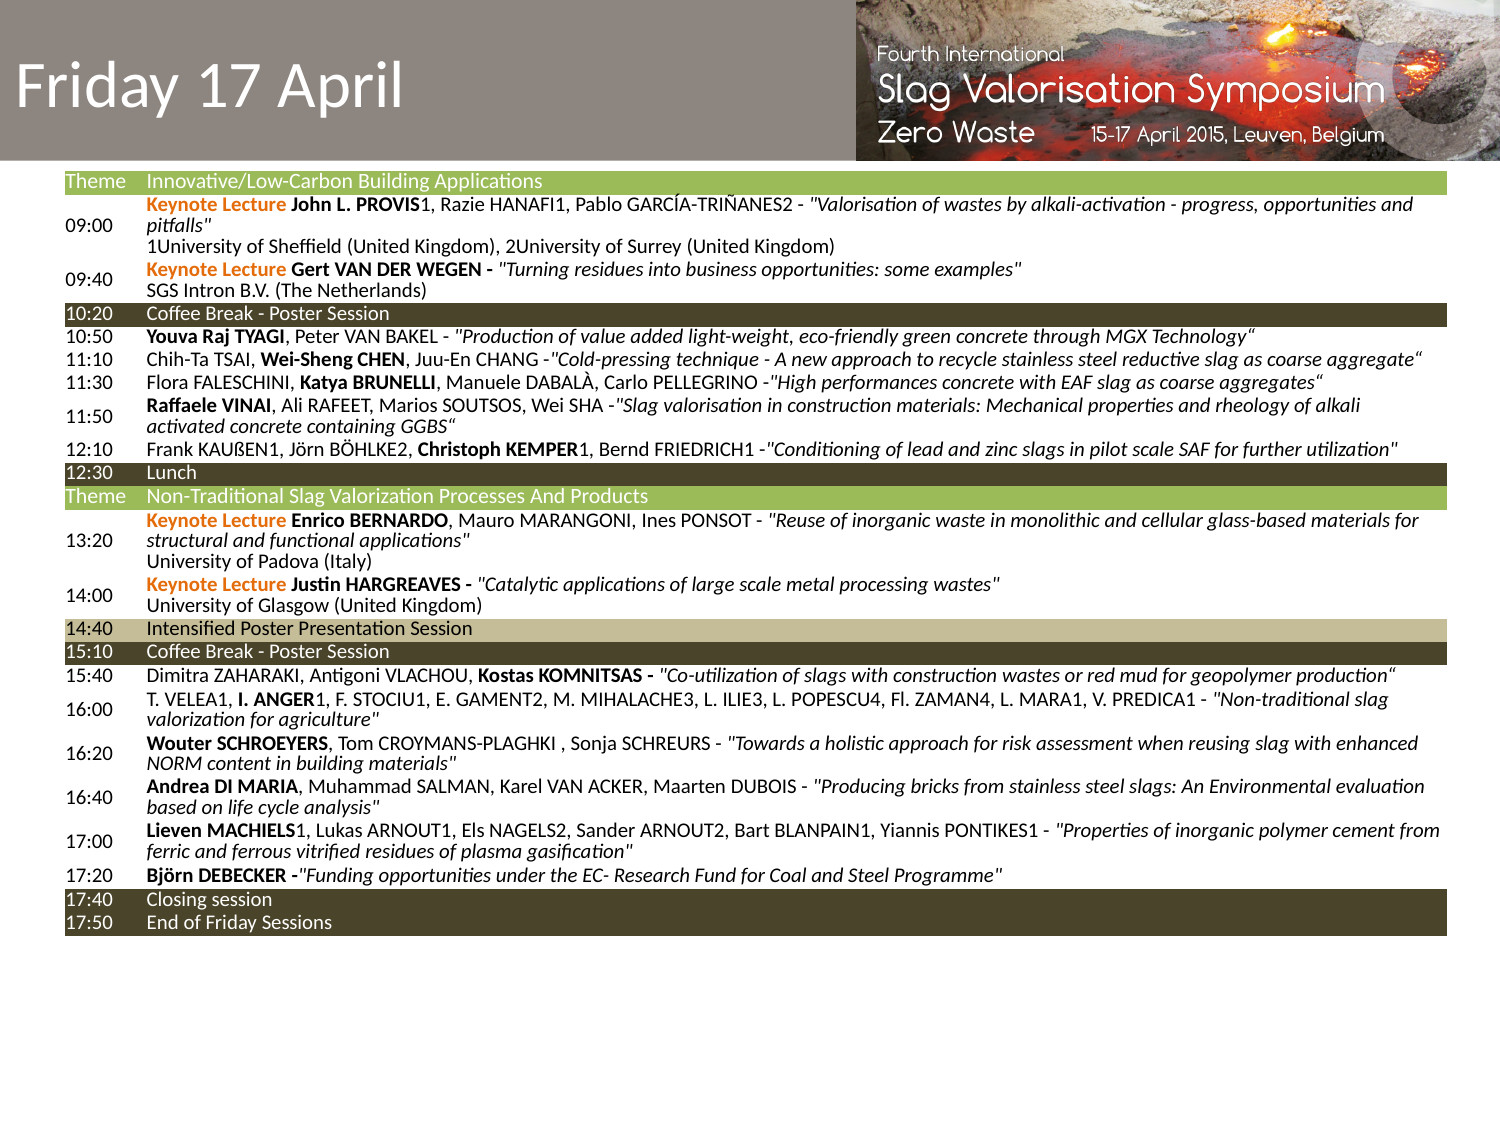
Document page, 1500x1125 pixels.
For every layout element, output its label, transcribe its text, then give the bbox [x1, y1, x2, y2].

table_cell 13:20 [65, 510, 146, 575]
table_cell Chih-Ta TSAI, Wei-Sheng CHEN, Juu-En CHANG -"Cold-pressing technique - A new approach to recycle stainless steel reductive slag as coarse aggregate“ [146, 350, 1447, 373]
table_cell Keynote Lecture Enrico BERNARDO, Mauro MARANGONI, Ines PONSOT - "Reuse of inorganic waste in monolithic and cellular glass-based materials for structural and functional applications" University of Padova (Italy) [146, 510, 1447, 575]
table_cell Closing session [146, 889, 1447, 912]
table_cell 12:10 [65, 440, 146, 463]
table_cell Keynote Lecture John L. PROVIS1, Razie HANAFI1, Pablo GARCÍA-TRIÑANES2 - "Valorisation of wastes by alkali-activation - progress, opportunities and pitfalls" 1University of Sheffield (United Kingdom), 2University of Surrey (United Kingdom) [146, 195, 1447, 260]
table_cell 17:00 [65, 821, 146, 865]
picture [857, 0, 1500, 161]
table_cell 16:40 [65, 777, 146, 821]
table_cell 10:20 [65, 303, 146, 327]
table_cell 11:50 [65, 396, 146, 440]
table_cell Lunch [146, 463, 1447, 486]
table_cell 11:30 [65, 373, 146, 396]
table_cell Dimitra ZAHARAKI, Antigoni VLACHOU, Kostas KOMNITSAS - "Co-utilization of slags with construction wastes or red mud for geopolymer production“ [146, 665, 1447, 689]
table_cell 09:00 [65, 195, 146, 260]
table_cell Wouter SCHROEYERS, Tom CROYMANS-PLAGHKI , Sonja SCHREURS - "Towards a holistic approach for risk assessment when reusing slag with enhanced NORM content in building materials" [146, 733, 1447, 777]
table_cell Björn DEBECKER -"Funding opportunities under the EC- Research Fund for Coal and Steel Programme" [146, 865, 1447, 889]
table_cell Non-Traditional Slag Valorization Processes And Products [146, 486, 1447, 510]
table_cell 10:50 [65, 327, 146, 350]
table_cell 16:20 [65, 733, 146, 777]
table_cell 12:30 [65, 463, 146, 486]
table_cell 17:40 [65, 889, 146, 912]
table_cell 17:20 [65, 865, 146, 889]
table_cell Lieven MACHIELS1, Lukas ARNOUT1, Els NAGELS2, Sander ARNOUT2, Bart BLANPAIN1, Yiannis PONTIKES1 - "Properties of inorganic polymer cement from ferric and ferrous vitrified residues of plasma gasification" [146, 821, 1447, 865]
table_cell Keynote Lecture Gert VAN DER WEGEN - "Turning residues into business opportunities: some examples" SGS Intron B.V. (The Netherlands) [146, 260, 1447, 303]
table_header Theme [65, 171, 146, 195]
table_cell Youva Raj TYAGI, Peter VAN BAKEL - "Production of value added light-weight, eco-friendly green concrete through MGX Technology“ [146, 327, 1447, 350]
table_cell Raffaele VINAI, Ali RAFEET, Marios SOUTSOS, Wei SHA -"Slag valorisation in construction materials: Mechanical properties and rheology of alkali activated concrete containing GGBS“ [146, 396, 1447, 440]
table_cell 11:10 [65, 350, 146, 373]
table_cell Theme [65, 486, 146, 510]
table_cell Keynote Lecture Justin HARGREAVES - "Catalytic applications of large scale metal processing wastes" University of Glasgow (United Kingdom) [146, 575, 1447, 619]
table_cell 09:40 [65, 260, 146, 303]
table_cell Intensified Poster Presentation Session [146, 619, 1447, 642]
title Friday 17 April [0, 0, 857, 161]
table_header Innovative/Low-Carbon Building Applications [146, 171, 1447, 195]
table_cell 14:00 [65, 575, 146, 619]
table_cell Flora FALESCHINI, Katya BRUNELLI, Manuele DABALÀ, Carlo PELLEGRINO -"High performances concrete with EAF slag as coarse aggregates“ [146, 373, 1447, 396]
table_cell 16:00 [65, 689, 146, 733]
table_cell 14:40 [65, 619, 146, 642]
table_cell Frank KAUßEN1, Jörn BÖHLKE2, Christoph KEMPER1, Bernd FRIEDRICH1 -"Conditioning of lead and zinc slags in pilot scale SAF for further utilization" [146, 440, 1447, 463]
table_cell T. VELEA1, I. ANGER1, F. STOCIU1, E. GAMENT2, M. MIHALACHE3, L. ILIE3, L. POPESCU4, Fl. ZAMAN4, L. MARA1, V. PREDICA1 - "Non-traditional slag valorization for agriculture" [146, 689, 1447, 733]
table_cell Coffee Break - Poster Session [146, 642, 1447, 665]
table_cell Andrea DI MARIA, Muhammad SALMAN, Karel VAN ACKER, Maarten DUBOIS - "Producing bricks from stainless steel slags: An Environmental evaluation based on life cycle analysis" [146, 777, 1447, 821]
table_cell 15:10 [65, 642, 146, 665]
table_cell Coffee Break - Poster Session [146, 303, 1447, 327]
table_cell 15:40 [65, 665, 146, 689]
table_cell 17:50 [65, 912, 146, 936]
table_cell End of Friday Sessions [146, 912, 1447, 936]
